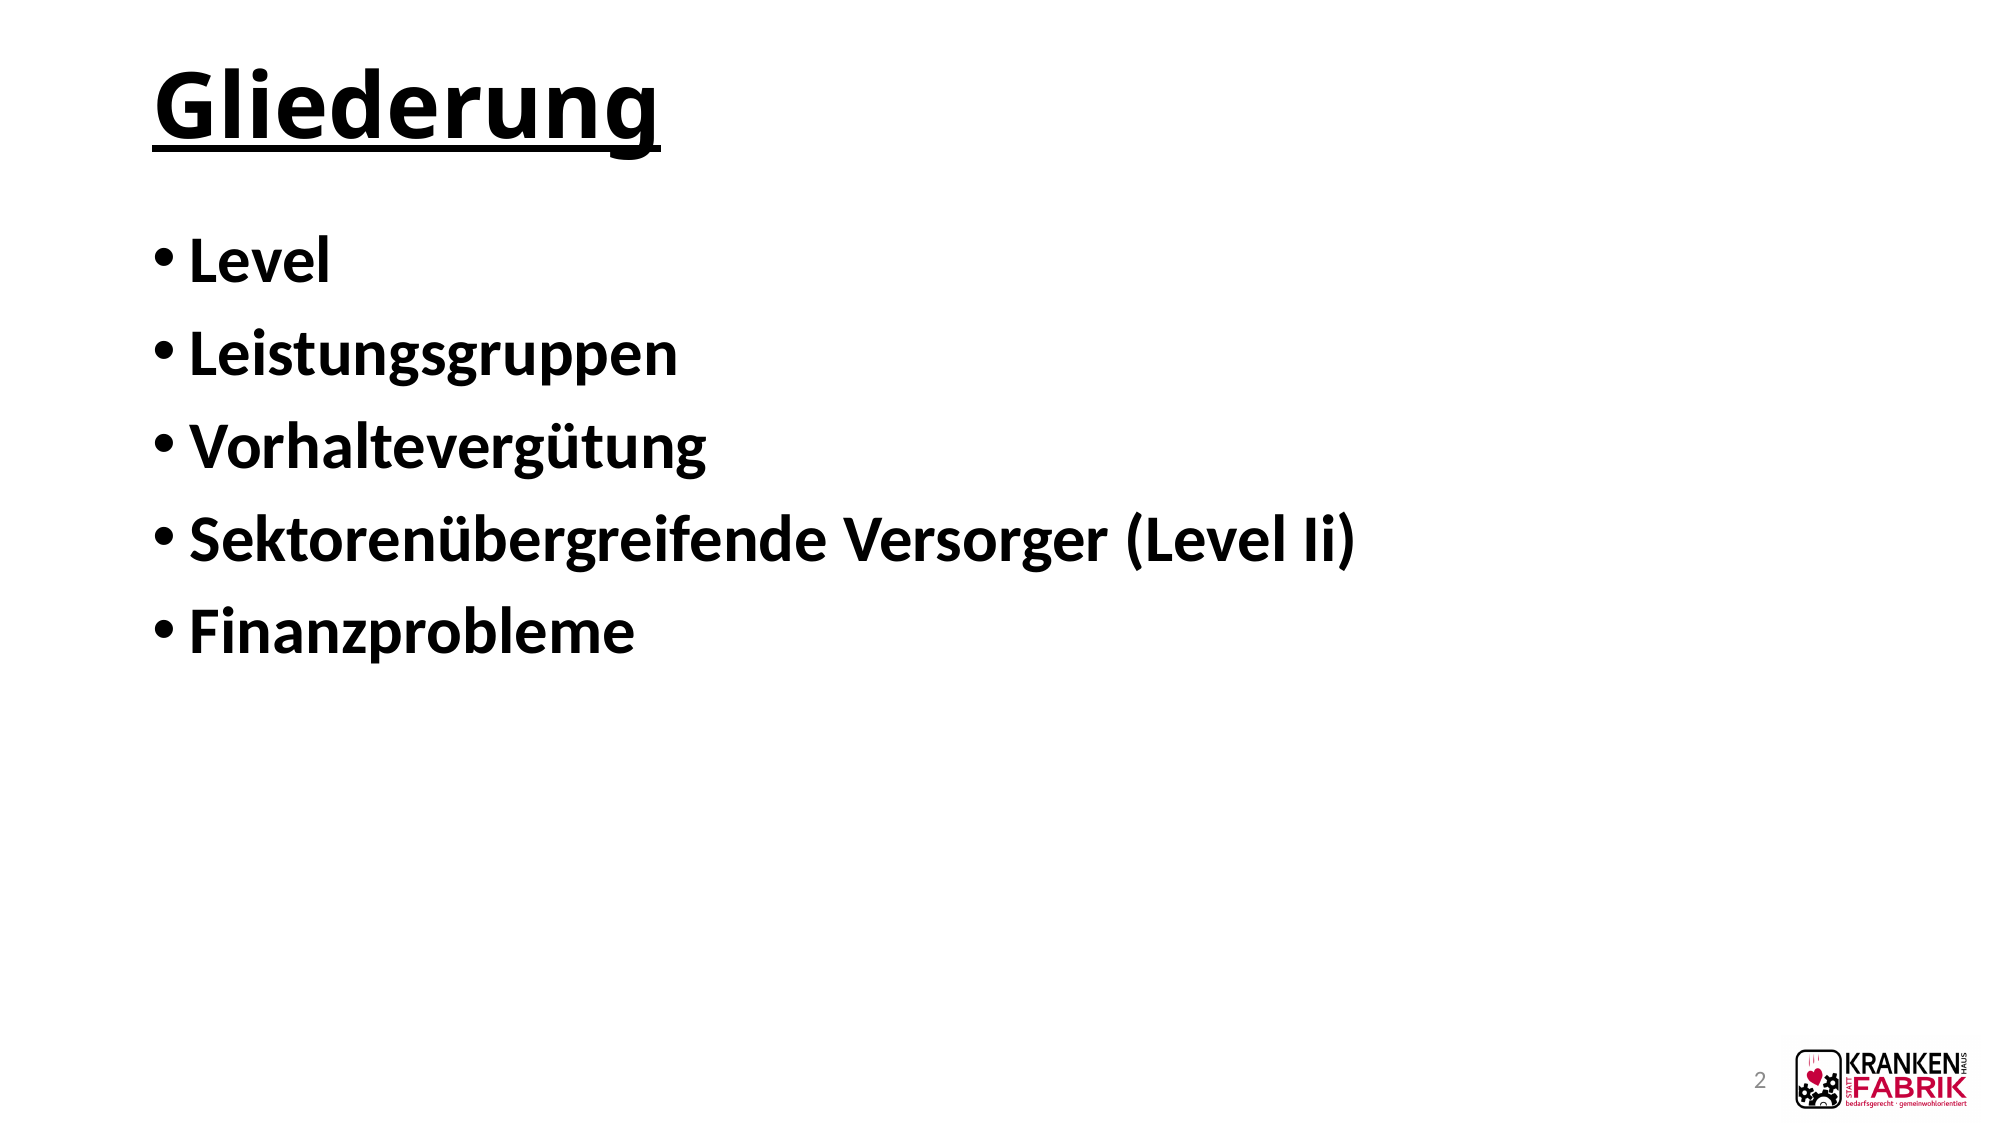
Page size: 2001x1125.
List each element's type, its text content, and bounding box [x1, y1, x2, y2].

list Level Leistungsgruppen Vorhaltevergütung Sektorenübergreifende Versorger (Level Ii) Finanzprobleme [137, 217, 1887, 1043]
title Gliederung [137, 0, 1863, 217]
picture [1781, 1035, 1981, 1123]
slide_number 2 [1331, 1049, 1782, 1109]
